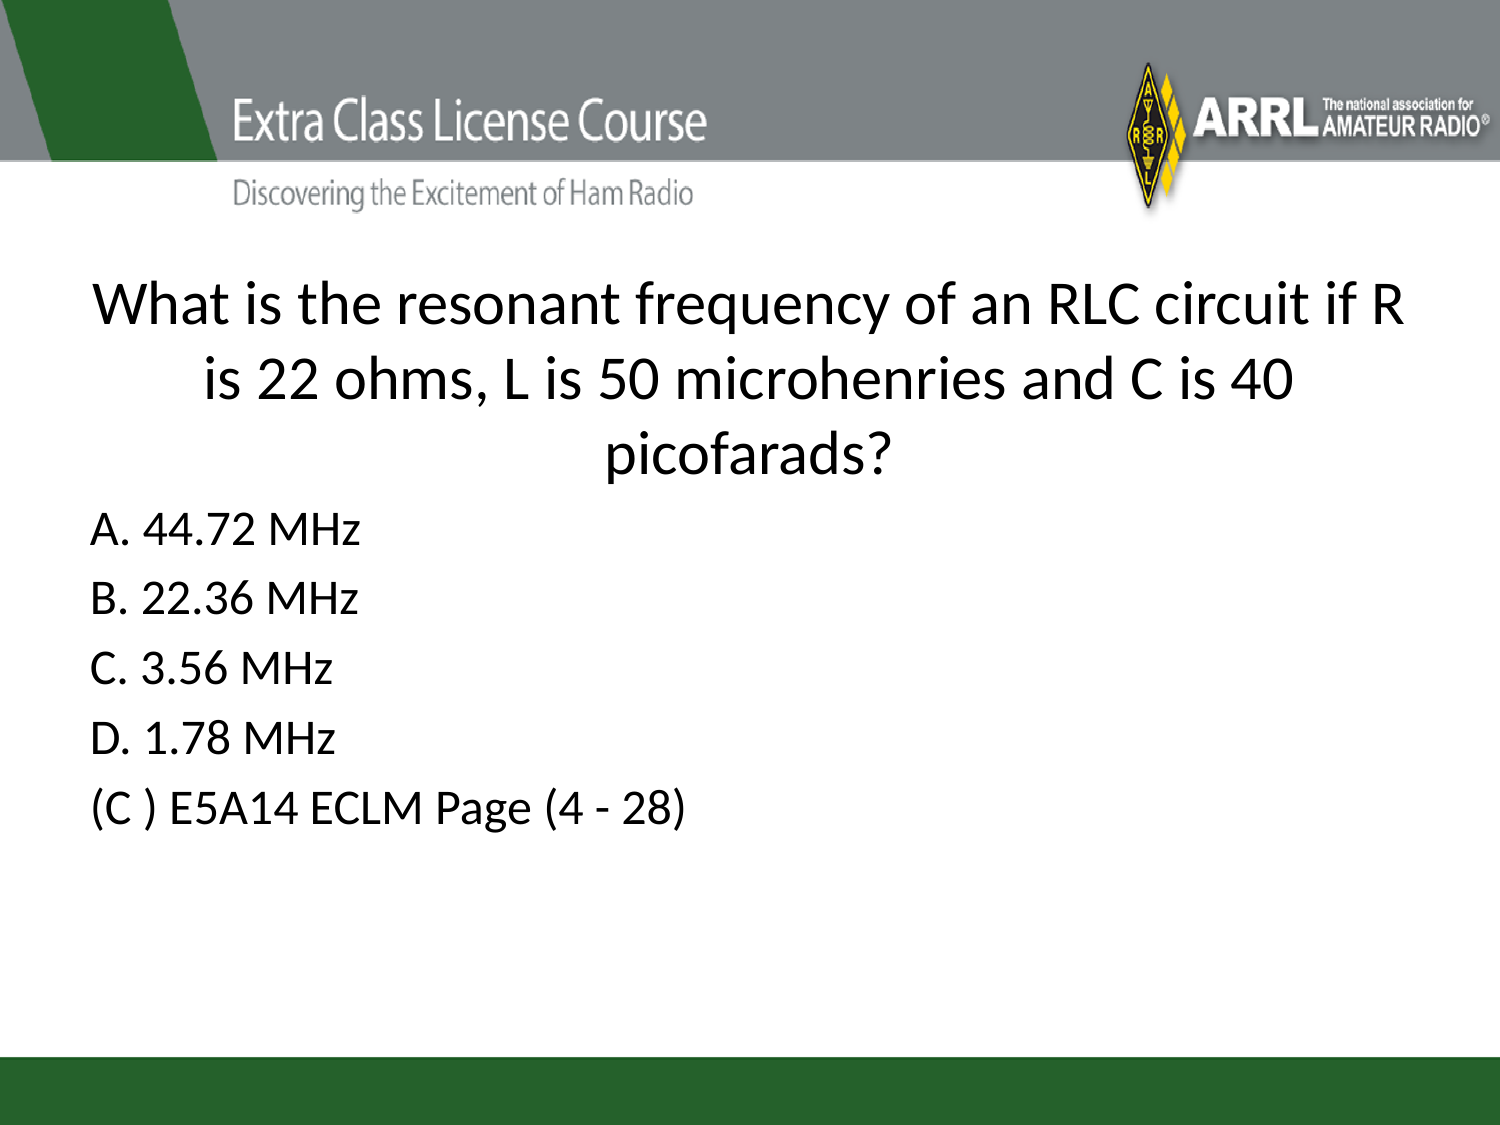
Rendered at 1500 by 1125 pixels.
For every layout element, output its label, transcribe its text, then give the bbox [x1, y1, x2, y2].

list A. 44.72 MHz B. 22.36 MHz C. 3.56 MHz D. 1.78 MHz (C ) E5A14 ECLM Page (4 - 28) [75, 487, 1425, 1005]
title What is the resonant frequency of an RLC circuit if R is 22 ohms, L is 50 microhenries and C is 40 picofarads? [75, 254, 1425, 435]
picture [0, 0, 1500, 1125]
